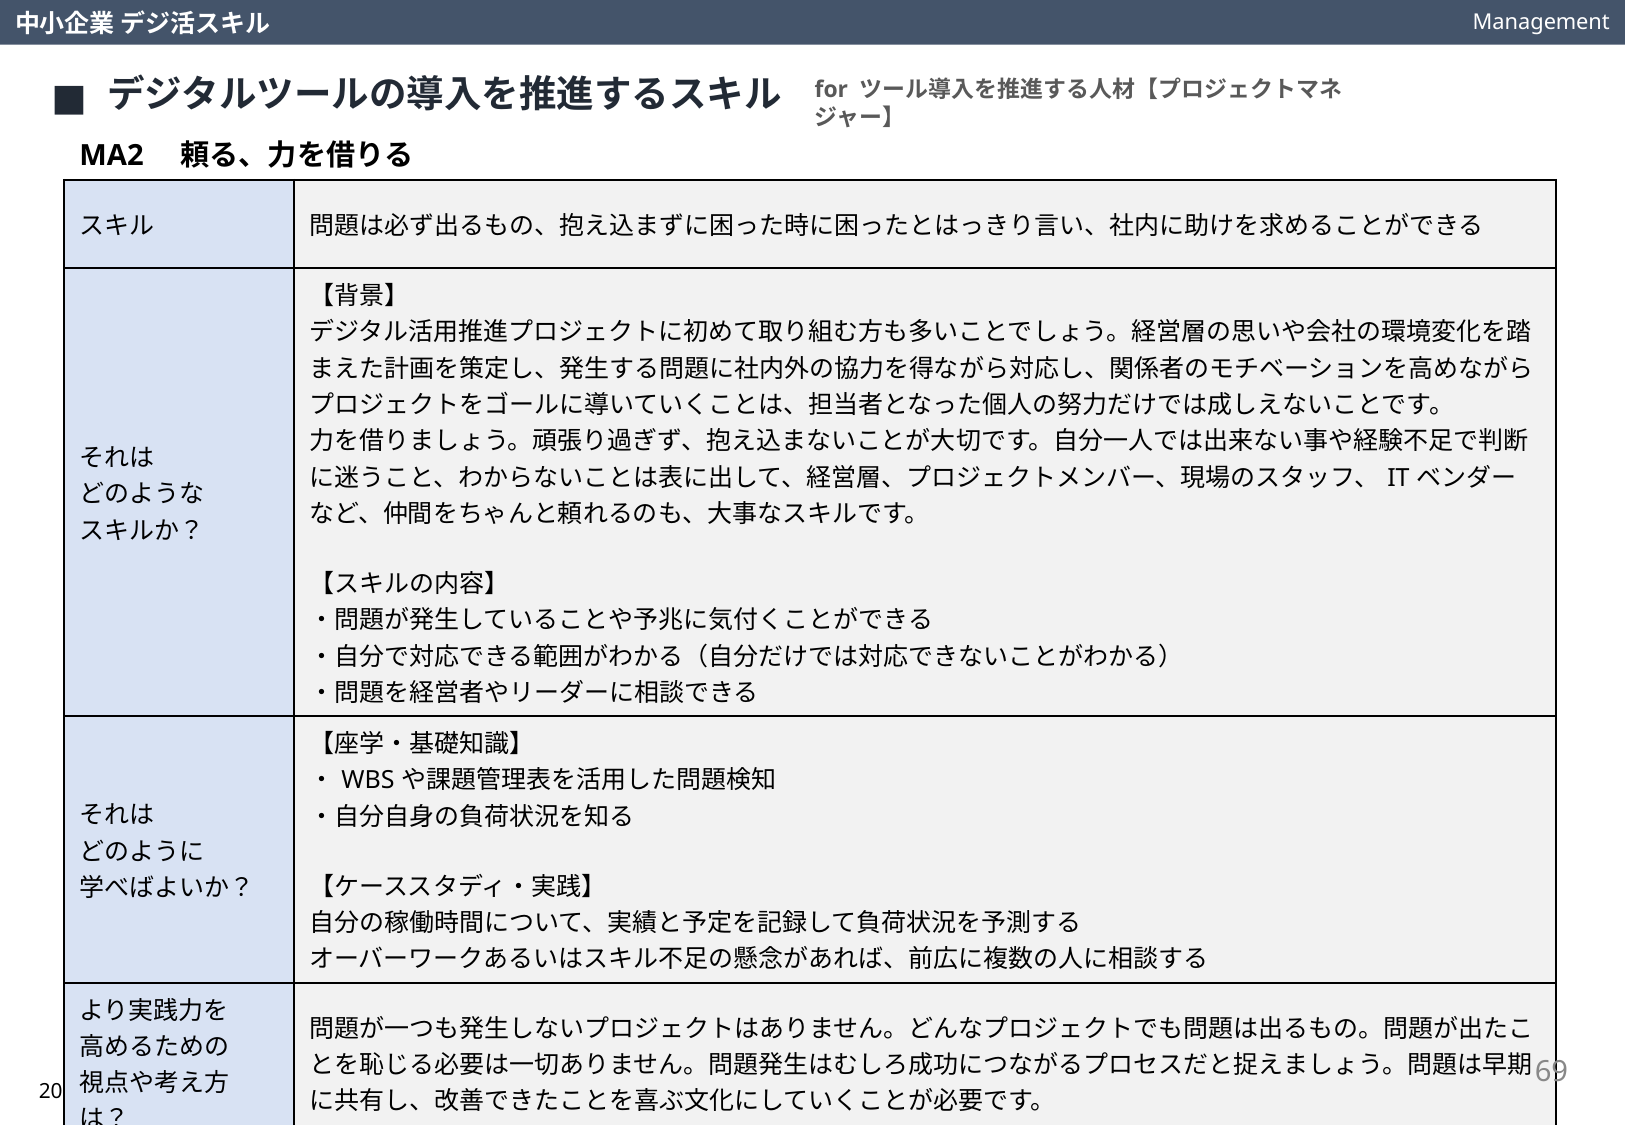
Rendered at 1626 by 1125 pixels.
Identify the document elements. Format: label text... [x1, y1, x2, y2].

table_header 問題は必ず出るもの、抱え込まずに困った時に困ったとはっきり言い、社内に助けを求めることができる [295, 181, 1555, 267]
table_cell 問題が一つも発生しないプロジェクトはありません。どんなプロジェクトでも問題は出るもの。問題が出たことを恥じる必要は一切ありません。問題発生はむしろ成功につながるプロセスだと捉えましょう。問題は早期に共有し、改善できたことを喜ぶ文化にしていくことが必要です。 [295, 984, 1555, 1125]
table_cell 【背景】 デジタル活用推進プロジェクトに初めて取り組む方も多いことでしょう。経営層の思いや会社の環境変化を踏まえた計画を策定し、発生する問題に社内外の協力を得ながら対応し、関係者のモチベーションを高めながらプロジェクトをゴールに導いていくことは、担当者となった個人の努力だけでは成しえないことです。 力を借りましょう。頑張り過ぎず、抱え込まないことが大切です。自分一人では出来ない事や経験不足で判断に迷うこと、わからないことは表に出して、経営層、プロジェクトメンバー、現場のスタッフ、ITベンダーなど、仲間をちゃんと頼れるのも、大事なスキルです。 【スキルの内容】 ・問題が発生していることや予兆に気付くことができる ・自分で対応できる範囲がわかる（自分だけでは対応できないことがわかる） ・問題を経営者やリーダーに相談できる [295, 269, 1555, 715]
text_box MA2 頼る、力を借りる [64, 128, 1561, 179]
table_header スキル [65, 181, 293, 267]
table_cell それは どのような スキルか？ [65, 269, 293, 715]
table_cell より実践力を 高めるための 視点や考え方は？ [65, 984, 293, 1125]
table_cell それは どのように 学べばよいか？ [65, 717, 293, 982]
text_box for ツール導入を推進する人材【プロジェクトマネジャー】 [799, 67, 1447, 138]
slide_number 69 [1217, 1042, 1584, 1103]
text_box デジタルツールの導入を推進するスキル [36, 62, 1185, 123]
text_box Management [1438, 0, 1625, 42]
table_cell 【座学・基礎知識】 ・WBSや課題管理表を活用した問題検知 ・自分自身の負荷状況を知る 【ケーススタディ・実践】 自分の稼働時間について、実績と予定を記録して負荷状況を予測する オーバーワークあるいはスキル不足の懸念があれば、前広に複数の人に相談する [295, 717, 1555, 982]
text_box 中小企業 デジ活スキル [0, 0, 1625, 45]
